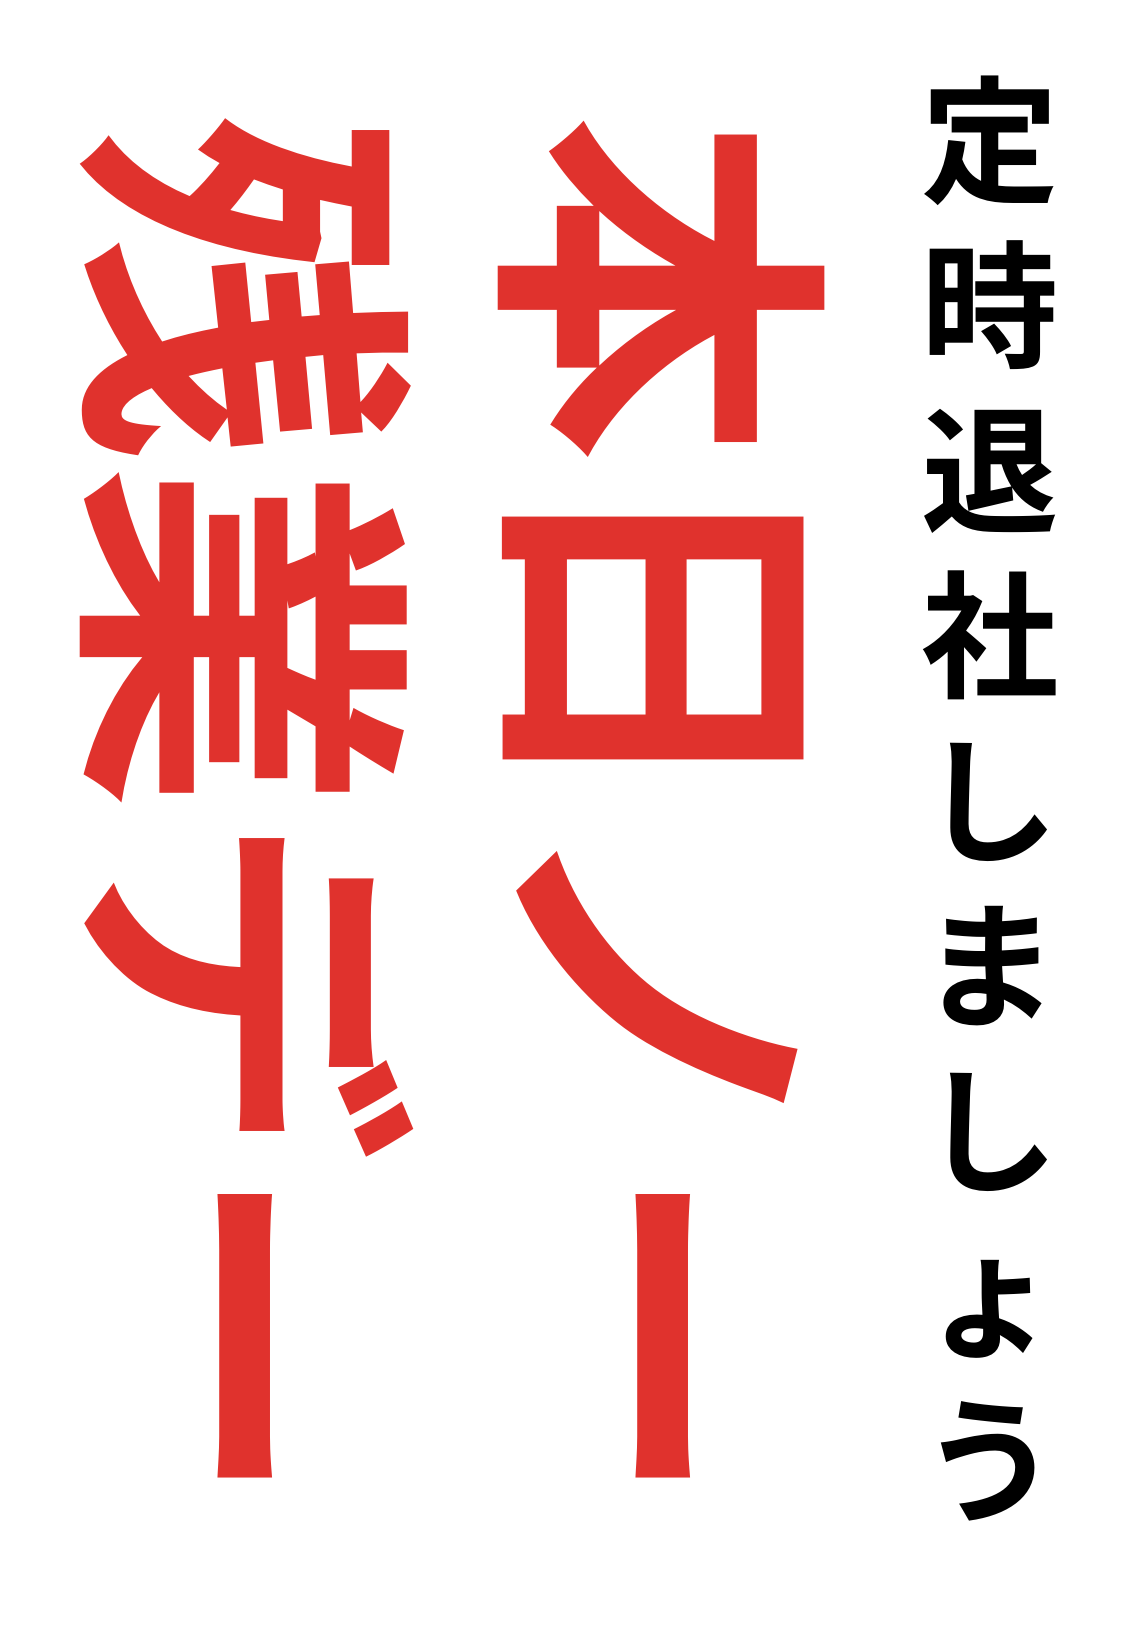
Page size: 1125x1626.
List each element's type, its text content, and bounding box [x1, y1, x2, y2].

text_box 本日ノー 残業デー [18, 0, 893, 1625]
text_box 定時退社しましょう [893, 47, 1089, 1548]
